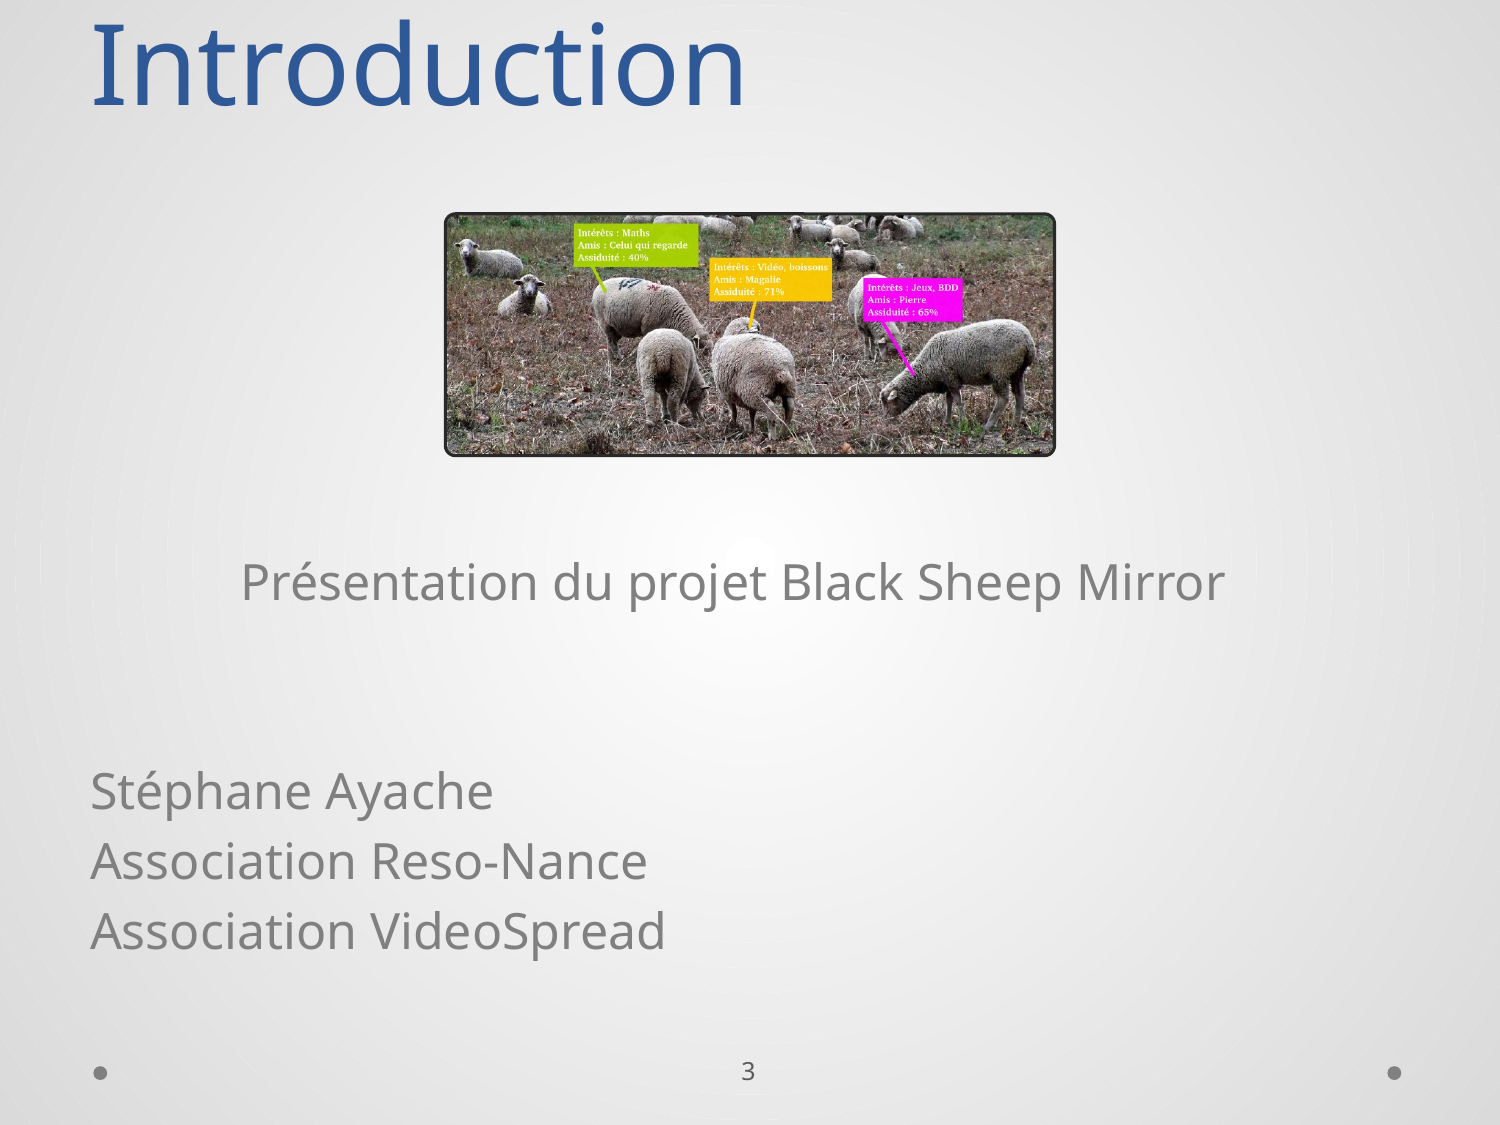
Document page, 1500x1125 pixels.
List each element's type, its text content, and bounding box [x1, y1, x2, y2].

title Introduction [75, 0, 1425, 262]
picture [445, 213, 1055, 456]
list Présentation du projet Black Sheep Mirror Stéphane Ayache Association Reso-Nance Association VideoSpread [75, 262, 1425, 1005]
slide_number 3 [703, 1042, 797, 1103]
